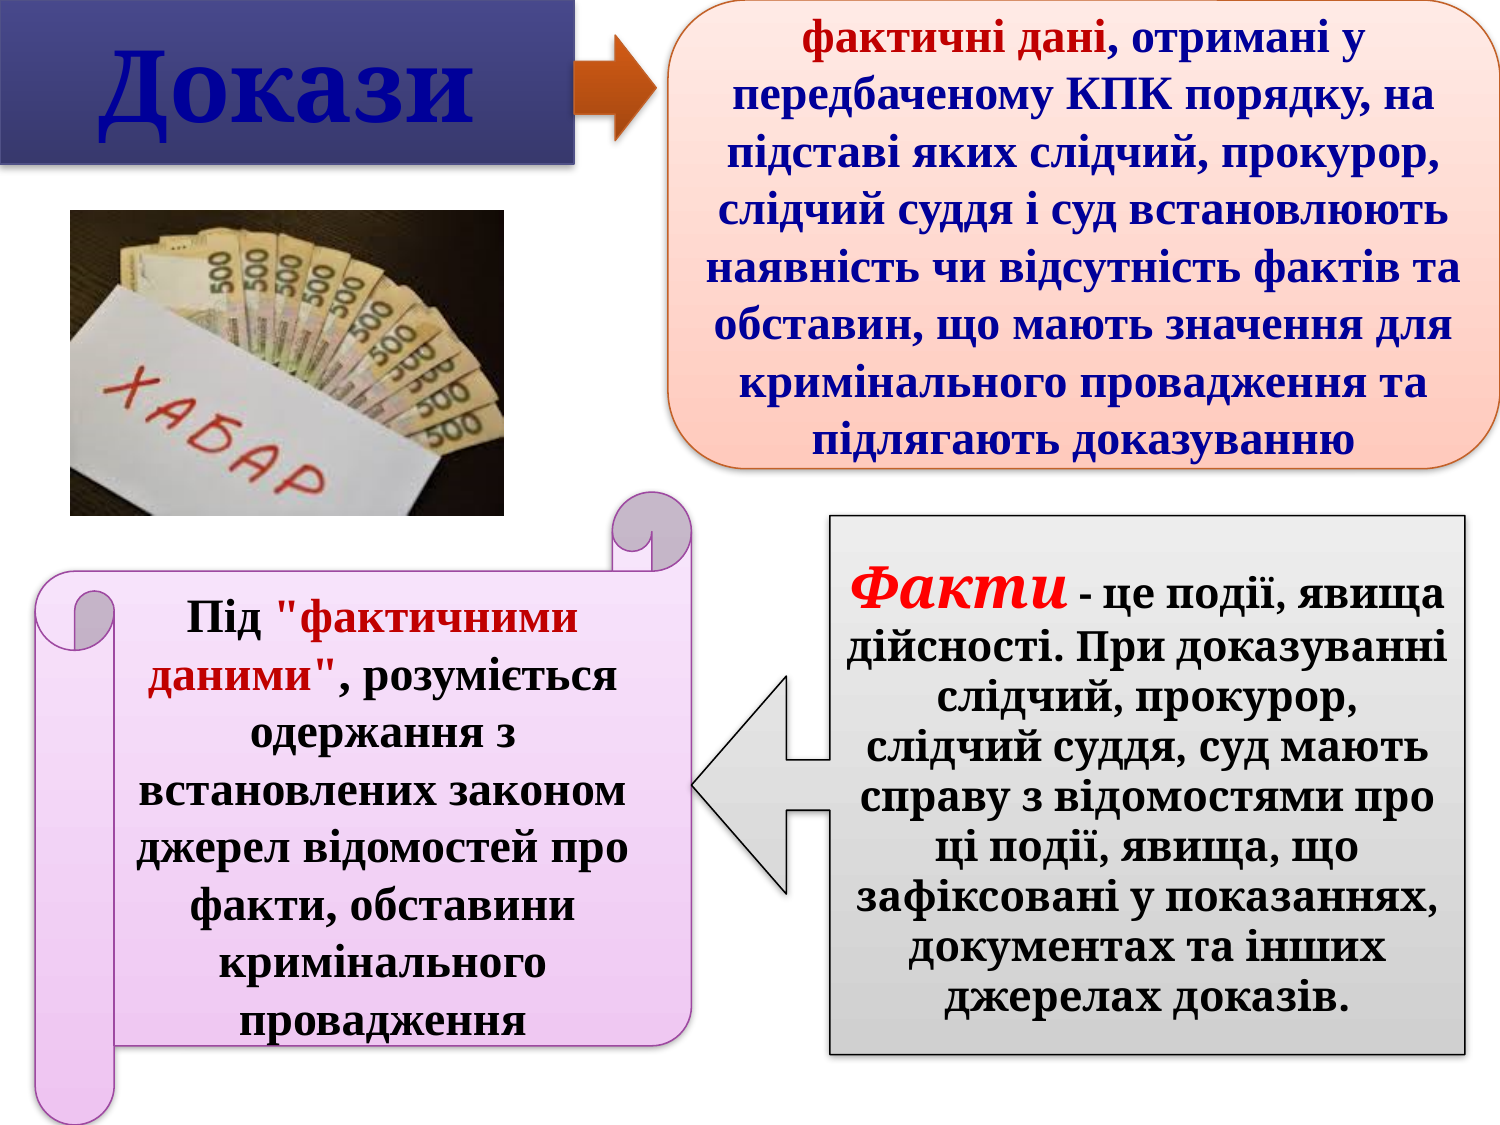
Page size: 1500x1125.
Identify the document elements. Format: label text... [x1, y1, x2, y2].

text_box [573, 34, 657, 142]
text_box Факти - це події, явища дійсності. При доказуванні слідчий, прокурор, слідчий суддя, суд мають справу з відомостями про ці події, явища, що зафіксовані у показаннях, документах та інших джерелах доказів. [690, 514, 1466, 1056]
picture [70, 210, 505, 516]
text_box Під "фактичними даними", розуміється одержання з встановлених законом джерел відомостей про факти, обставини кримінального провадження [34, 491, 693, 1125]
title Докази [0, 0, 575, 165]
text_box фактичні дані, отримані у передбаченому КПК порядку, на підставі яких слідчий, прокурор, слідчий суддя і суд встановлюють наявність чи відсутність фактів та обставин, що мають значення для кримінального провадження та підлягають доказуванню [667, 0, 1500, 470]
